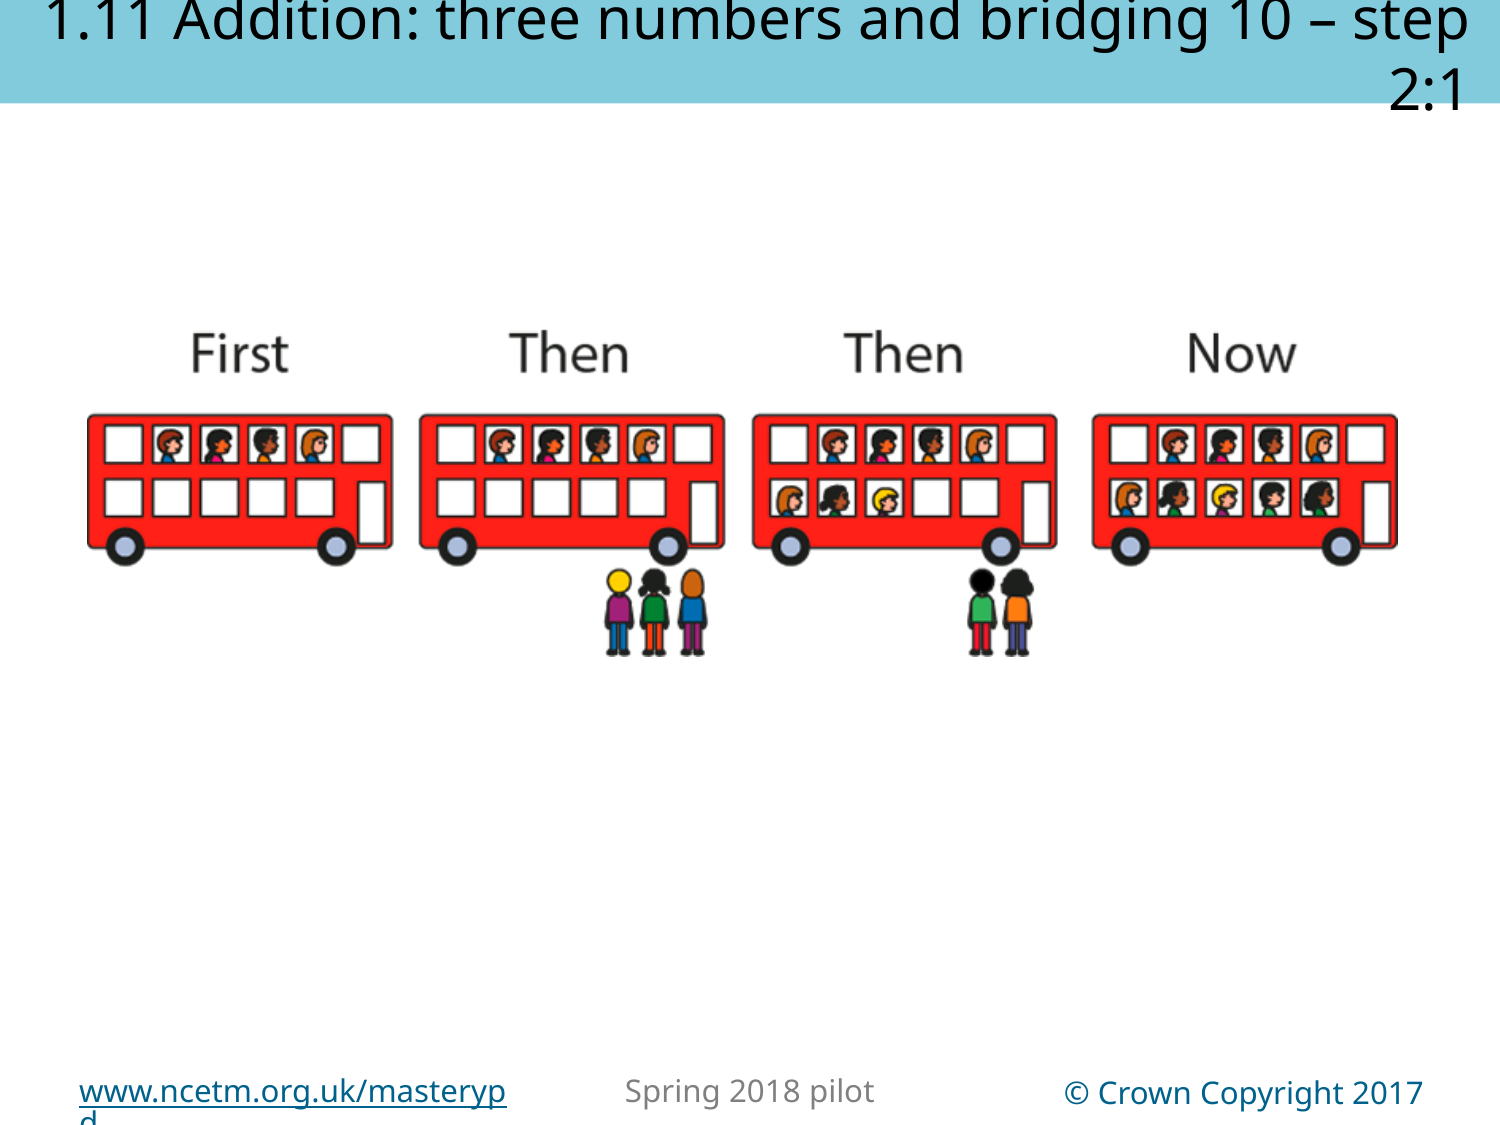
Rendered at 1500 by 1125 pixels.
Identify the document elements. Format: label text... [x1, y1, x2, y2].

picture [407, 324, 732, 657]
picture [741, 324, 1069, 657]
picture [1078, 323, 1398, 657]
picture [87, 324, 405, 657]
list 1.11 Addition: three numbers and bridging 10 – step 2:1 [0, 0, 1500, 104]
